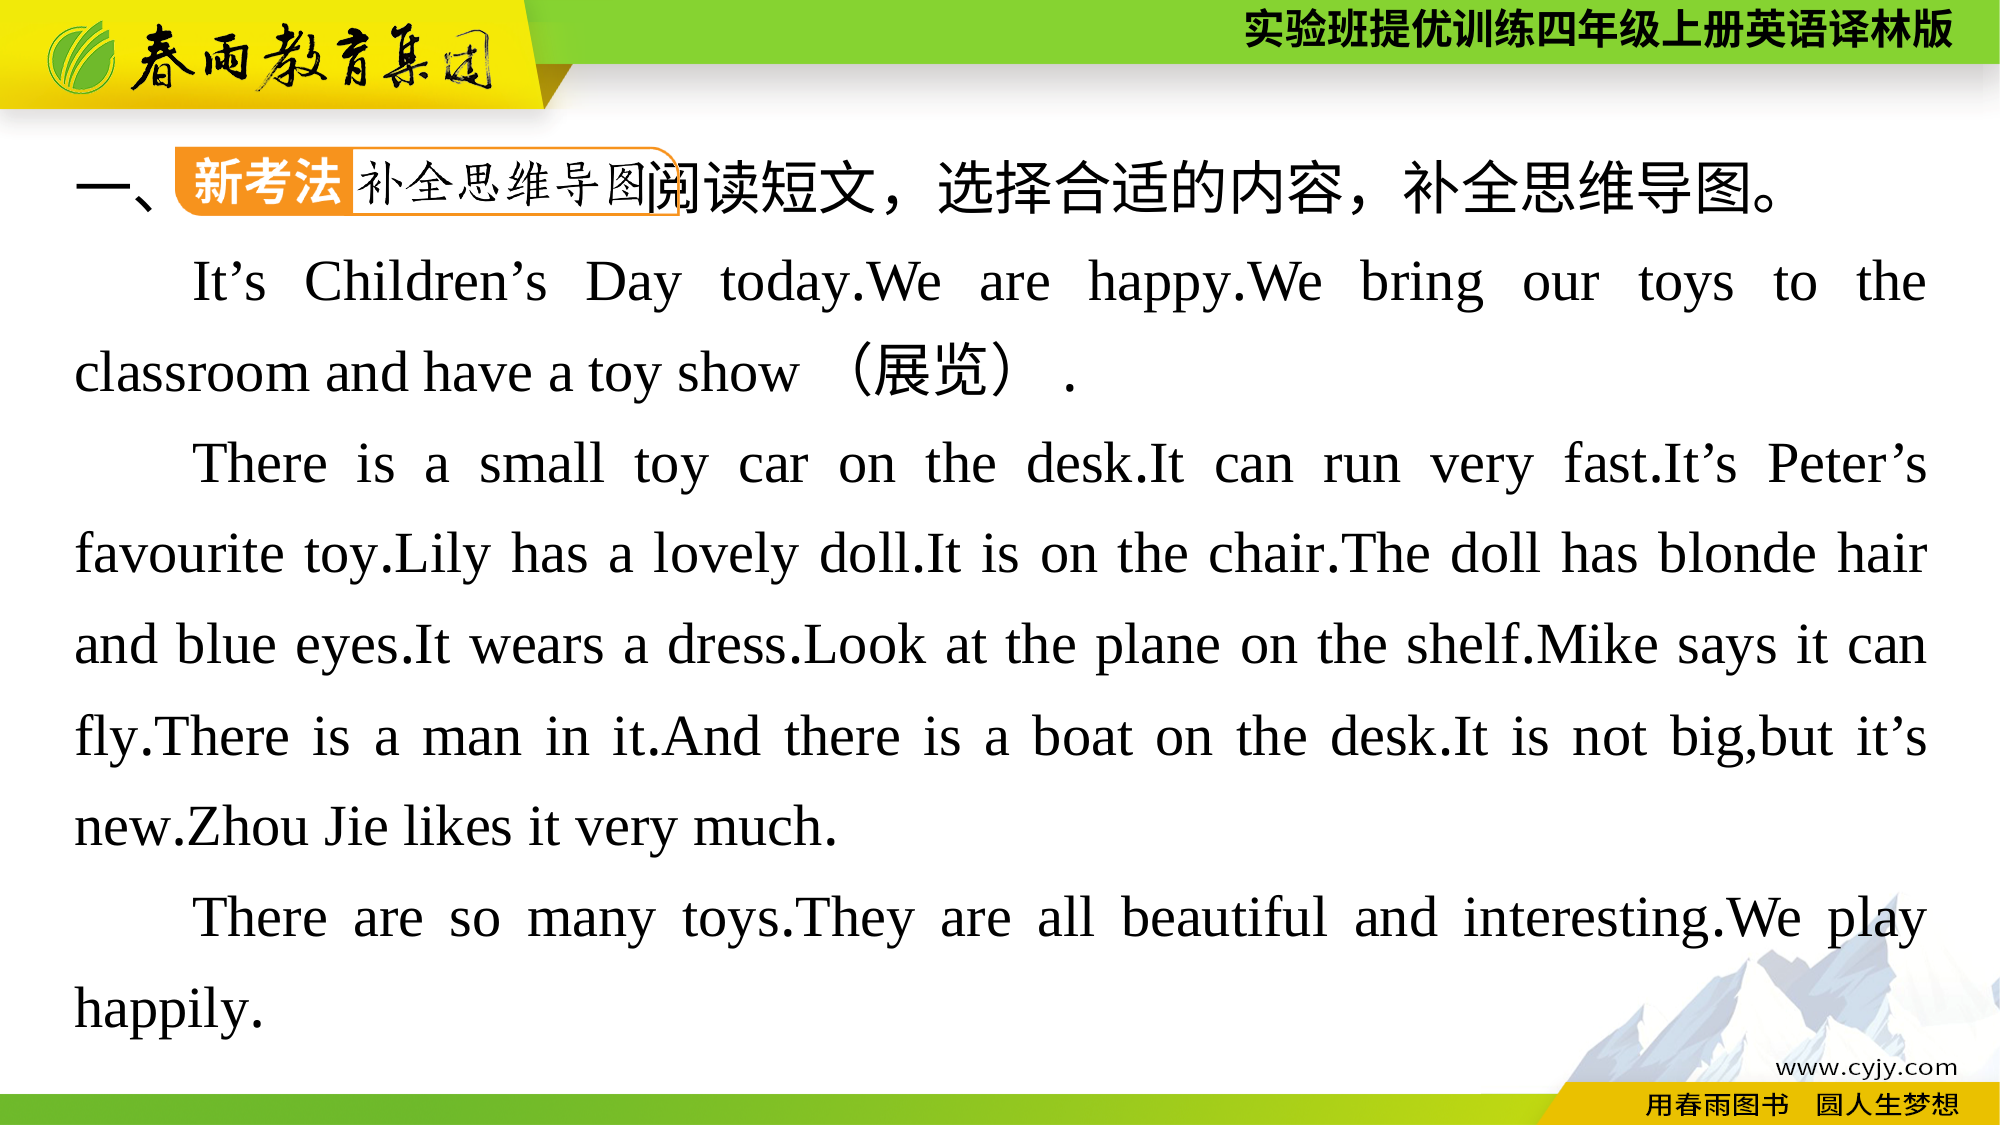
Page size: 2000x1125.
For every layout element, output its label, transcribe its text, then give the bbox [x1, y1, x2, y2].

picture [0, 0, 2000, 1125]
list 一、 阅读短文，选择合适的内容，补全思维导图。 It’s Children’s Day today.We are happy.We bring our toys to the classroom and have a toy show（展览）. There is a small toy car on the desk.It can run very fast.It’s Peter’s favourite toy.Lily has a lovely doll.It is on the chair.The doll has blonde hair and blue eyes.It wears a dress.Look at the plane on the shelf.Mike says it can fly.There is a man in it.And there is a boat on the desk.It is not big,but it’s new.Zhou Jie likes it very much. There are so many toys.They are all beautiful and interesting.We play happily. [59, 122, 1944, 1047]
